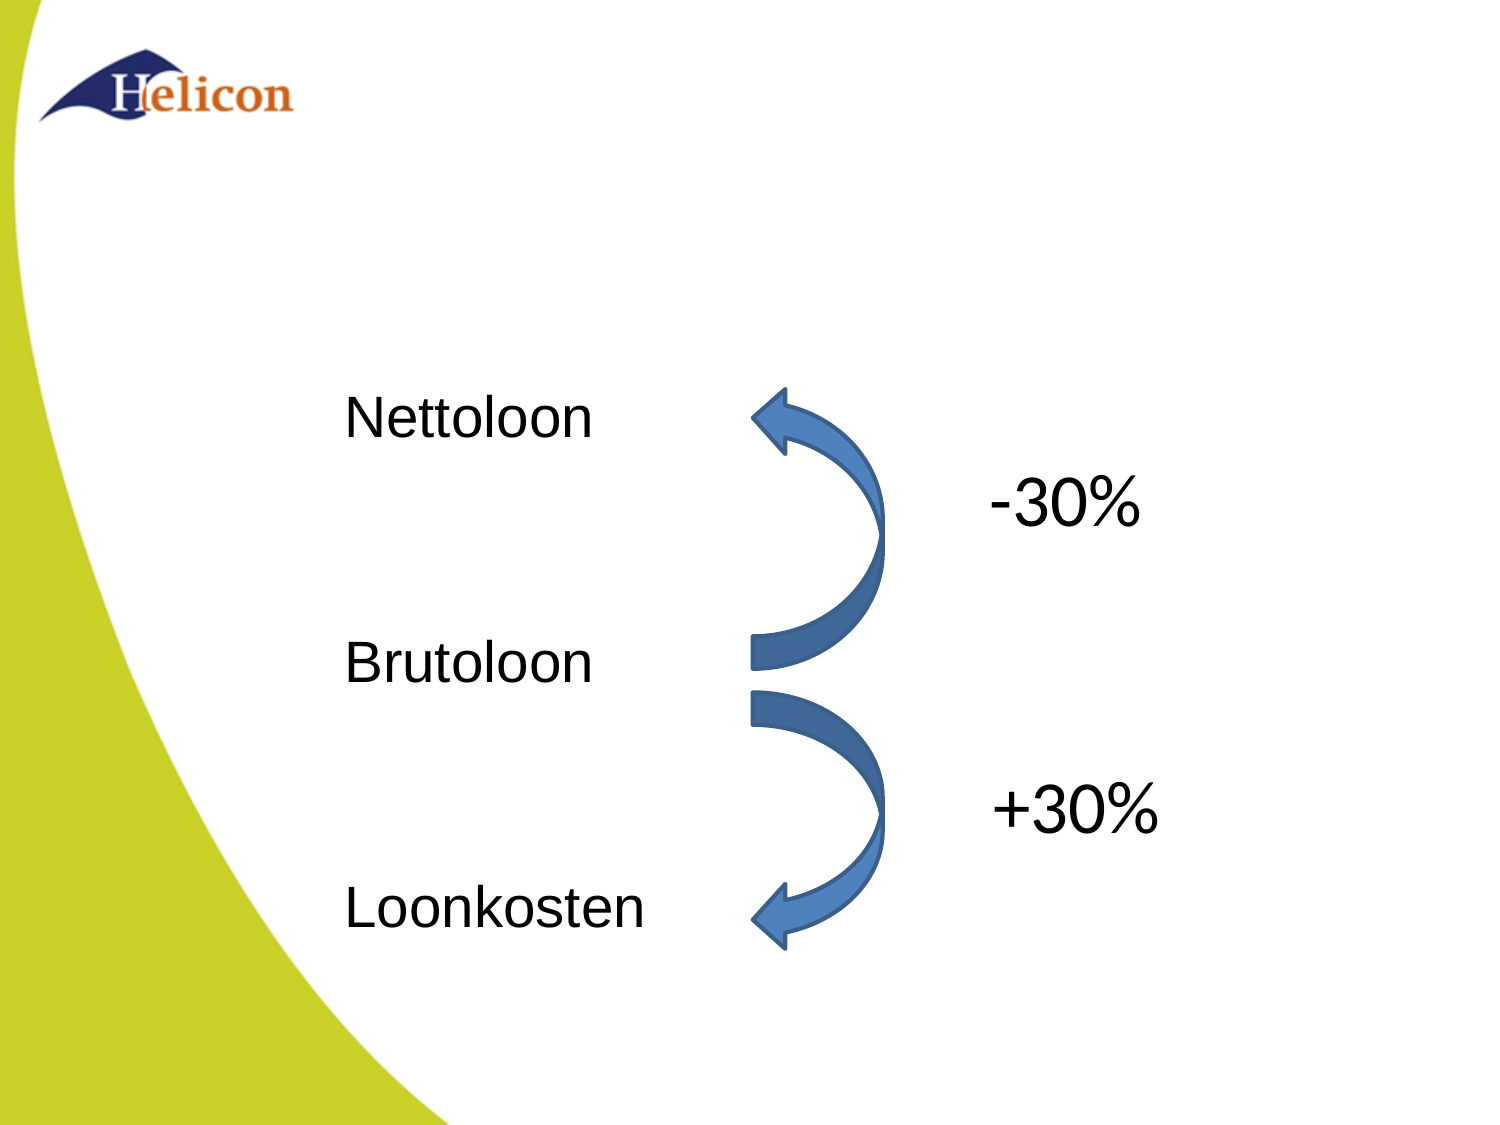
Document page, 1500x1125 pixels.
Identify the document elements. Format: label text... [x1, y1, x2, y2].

text_box [750, 387, 885, 671]
picture [0, 0, 1500, 1125]
list Nettoloon Brutoloon Loonkosten [329, 208, 1418, 1017]
text_box -30% [974, 444, 1223, 550]
text_box +30% [978, 751, 1227, 857]
text_box [750, 690, 885, 951]
